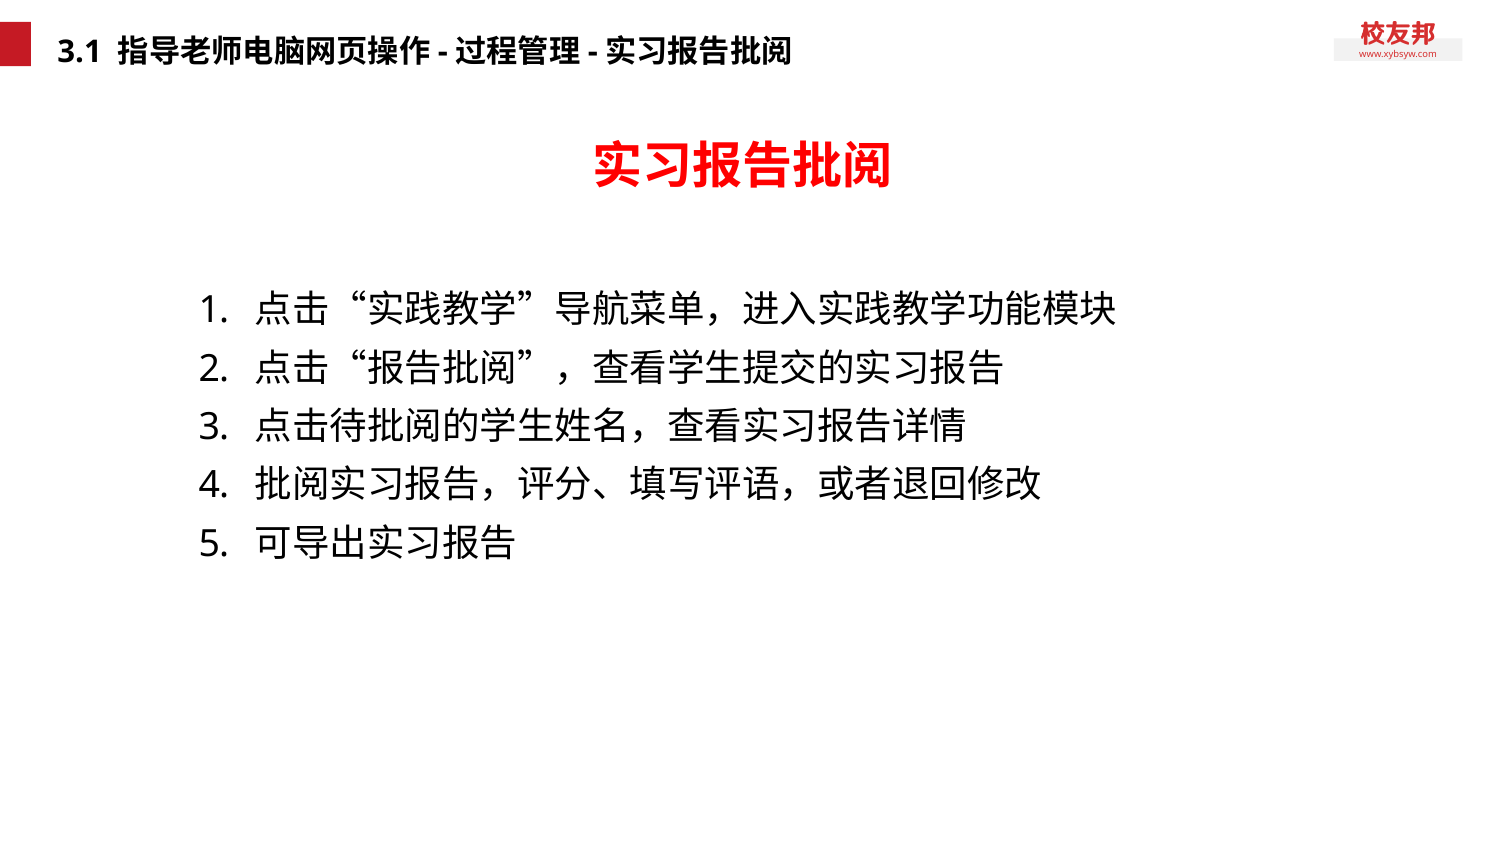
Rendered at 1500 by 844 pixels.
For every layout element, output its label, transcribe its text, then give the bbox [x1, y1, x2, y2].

picture [1361, 21, 1435, 45]
text_box 实习报告批阅 点击“实践教学”导航菜单，进入实践教学功能模块 点击“报告批阅”，查看学生提交的实习报告 点击待批阅的学生姓名，查看实习报告详情 批阅实习报告，评分、填写评语，或者退回修改 可导出实习报告 [183, 108, 1302, 607]
title 3.1 指导老师电脑网页操作-过程管理-实习报告批阅 [42, 11, 939, 77]
